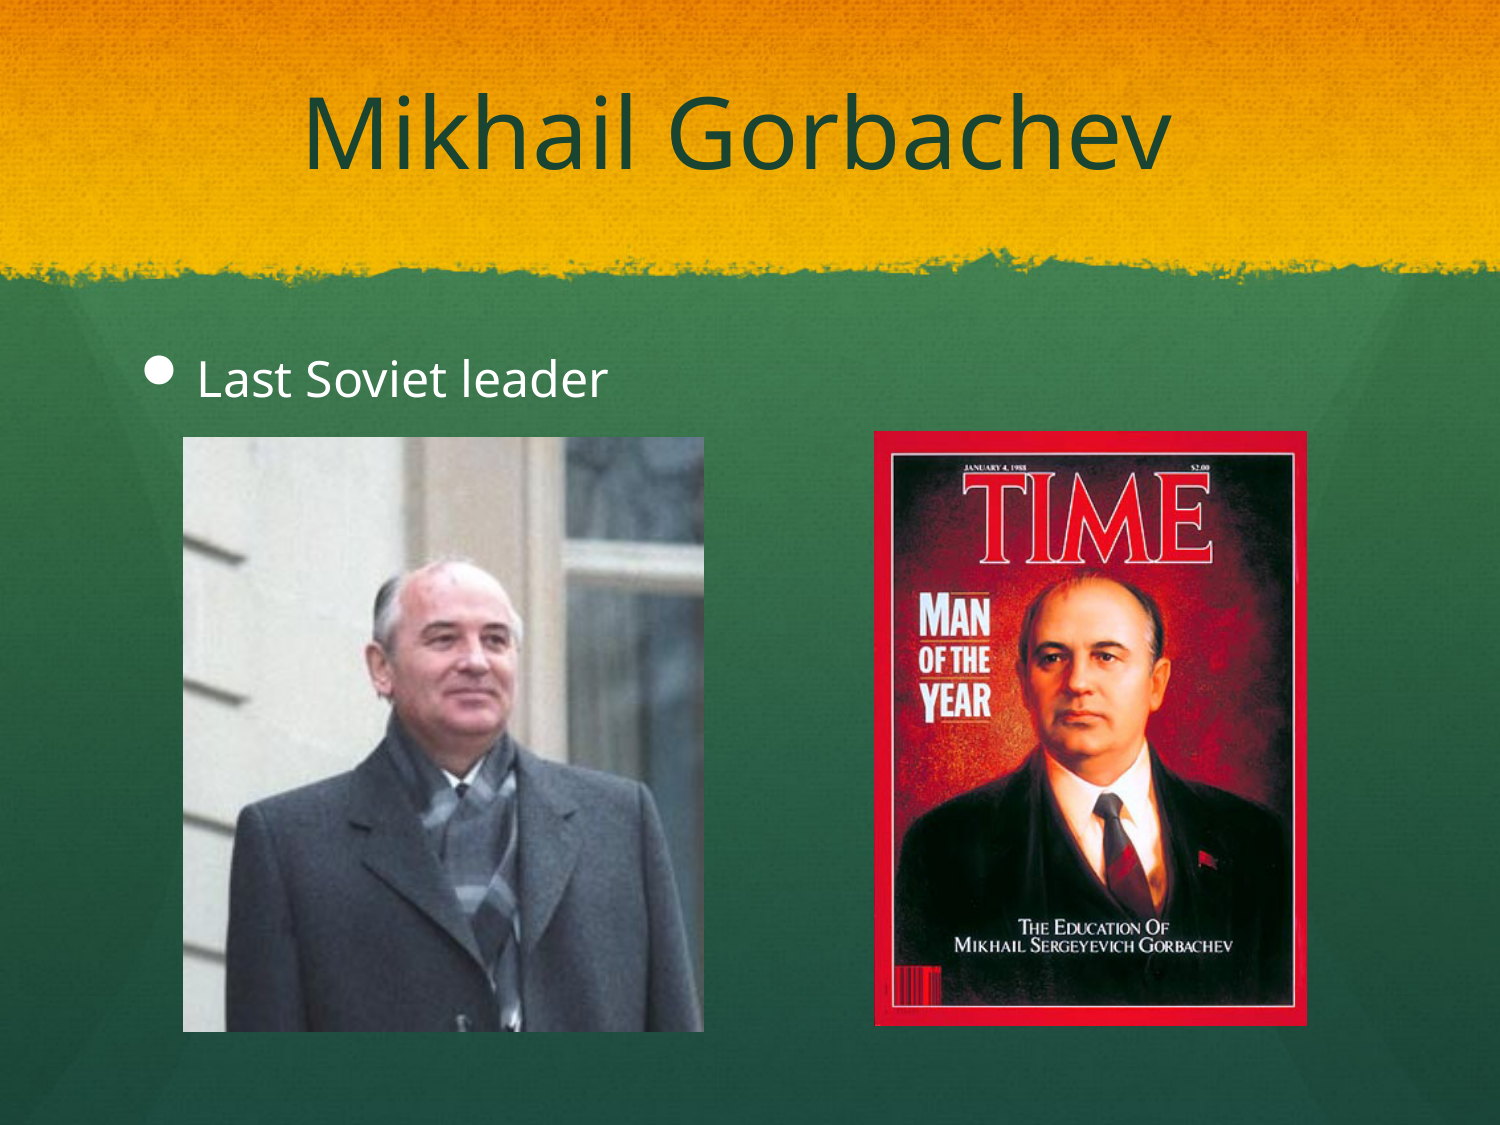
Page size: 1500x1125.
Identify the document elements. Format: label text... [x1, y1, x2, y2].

list Last Soviet leader [125, 339, 1375, 1026]
title Mikhail Gorbachev [125, 13, 1375, 246]
picture [0, 0, 1500, 1125]
